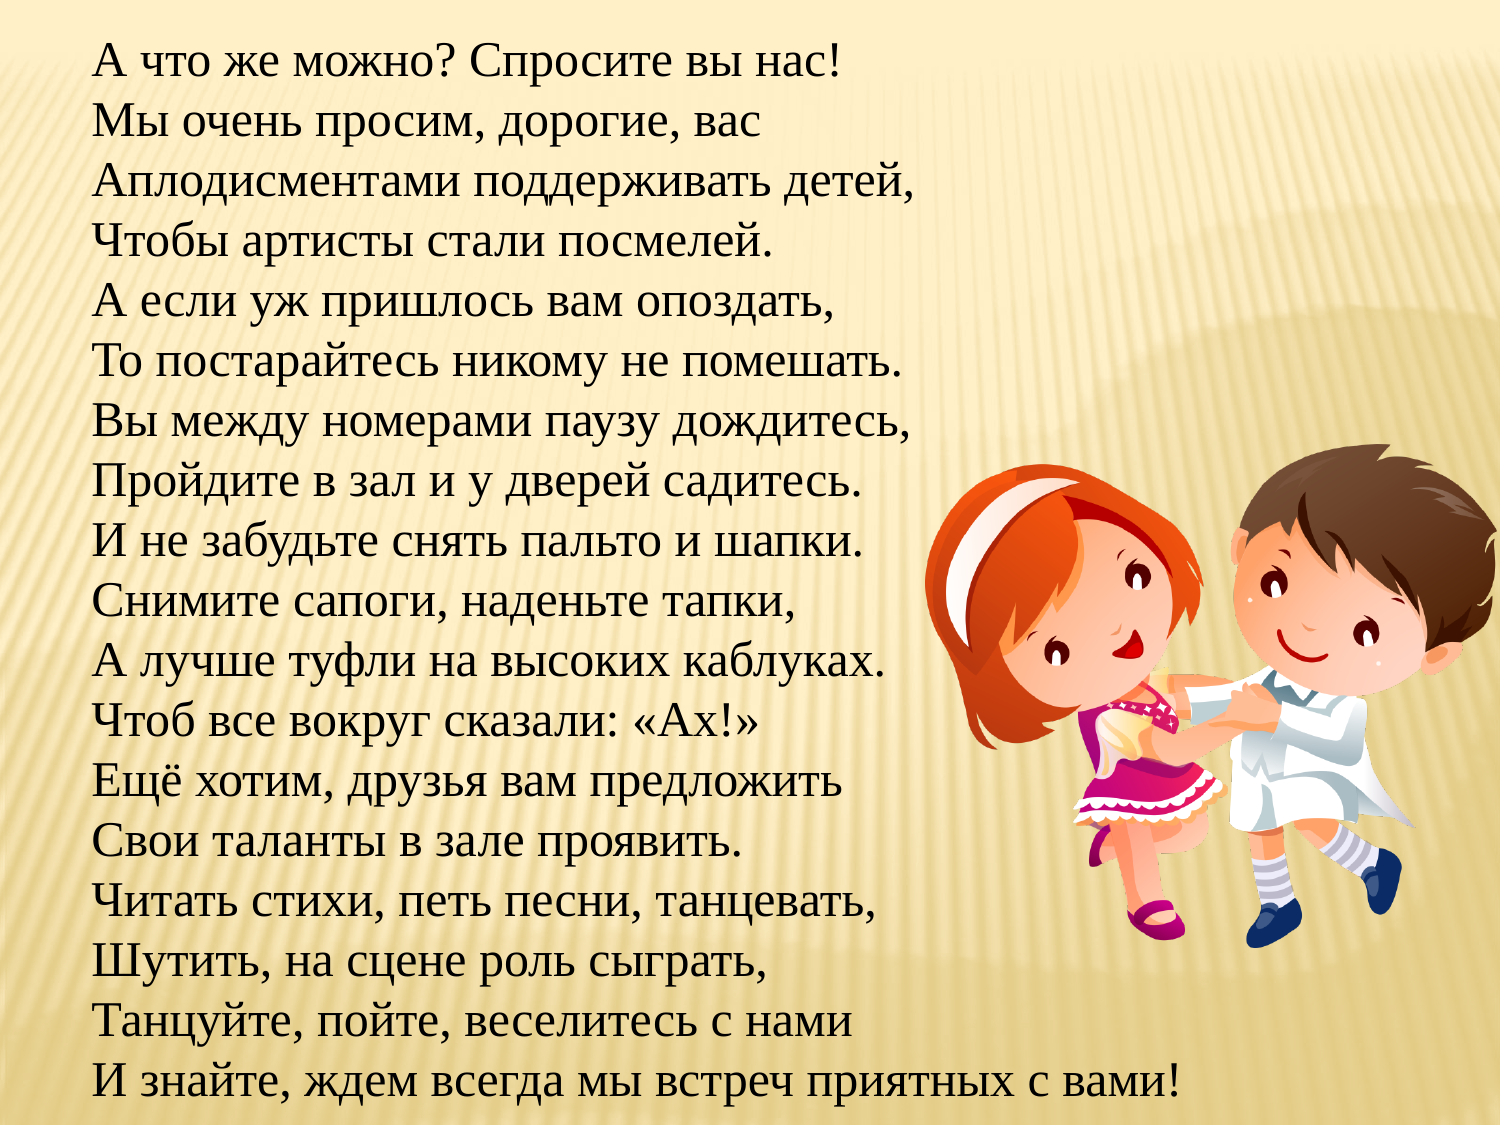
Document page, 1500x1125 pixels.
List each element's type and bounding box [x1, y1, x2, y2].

text_box [76, 18, 1497, 1125]
